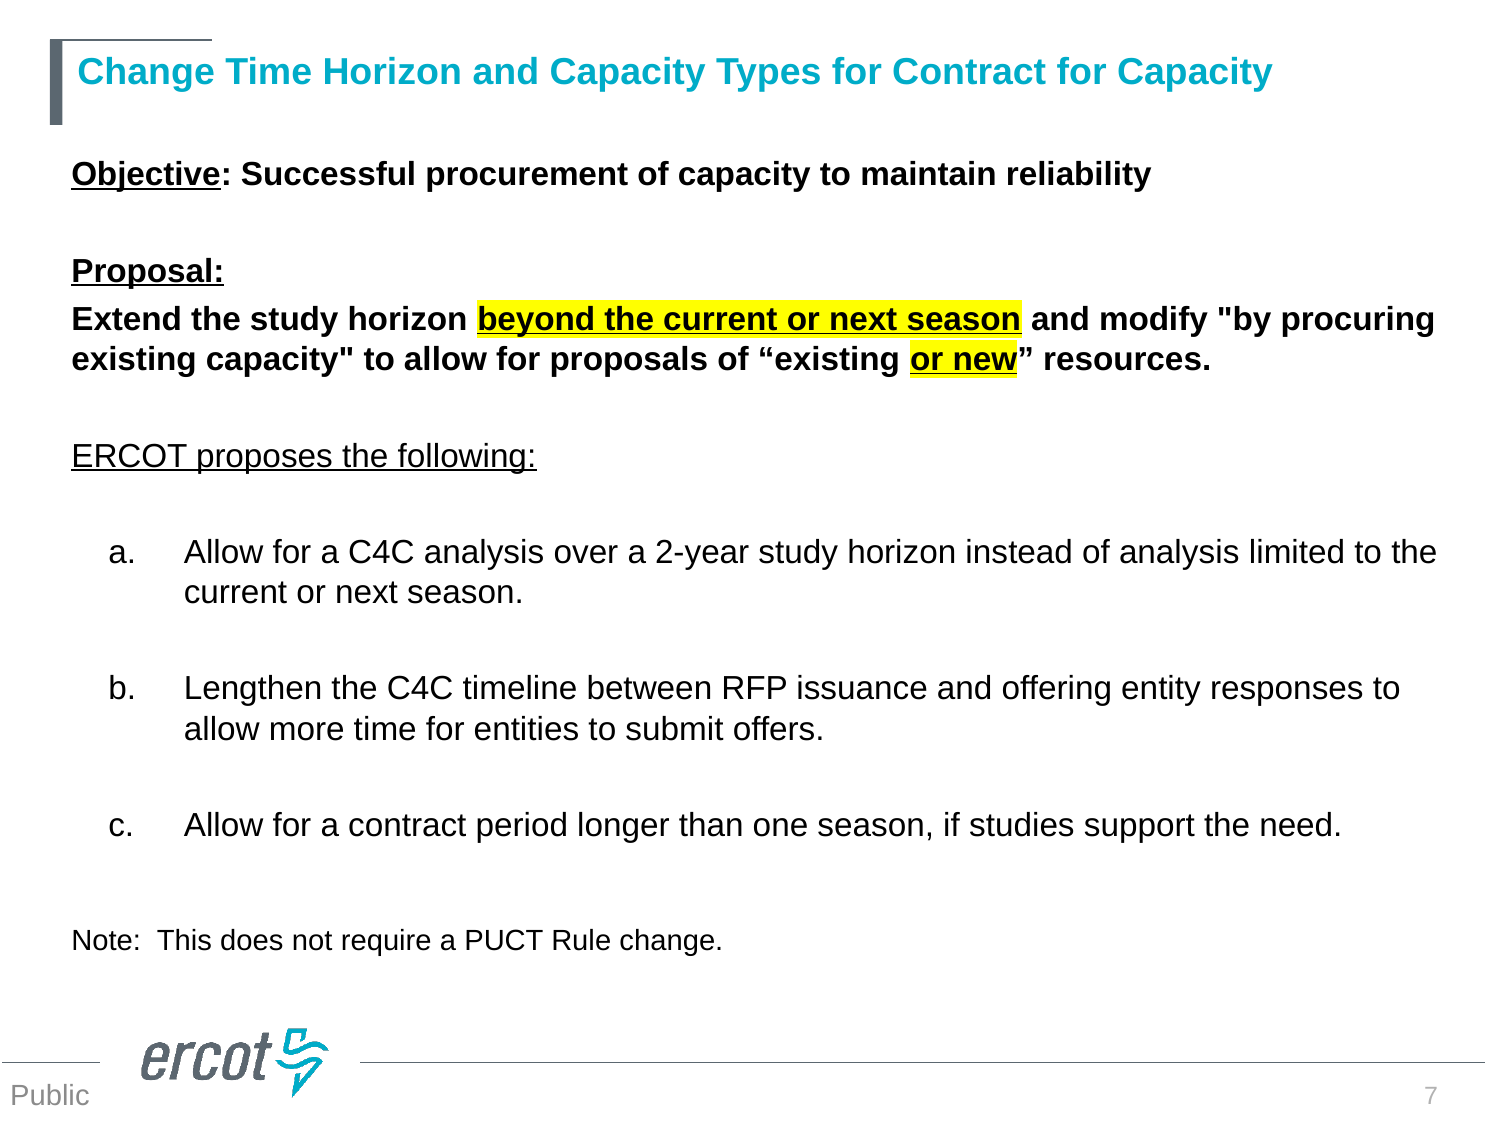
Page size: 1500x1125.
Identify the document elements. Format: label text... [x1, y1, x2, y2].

picture [137, 1029, 332, 1100]
list Objective: Successful procurement of capacity to maintain reliability Proposal: Extend the study horizon beyond the current or next season and modify "by procuring existing capacity" to allow for proposals of “existing or new” resources. ERCOT proposes the following: Allow for a C4C analysis over a 2-year study horizon instead of analysis limited to the current or next season. Lengthen the C4C timeline between RFP issuance and offering entity responses to allow more time for entities to submit offers. Allow for a contract period longer than one season, if studies support the need. Note: This does not require a PUCT Rule change. [56, 96, 1457, 1029]
slide_number 7 [1387, 1076, 1475, 1114]
title Change Time Horizon and Capacity Types for Contract for Capacity [62, 39, 1450, 96]
